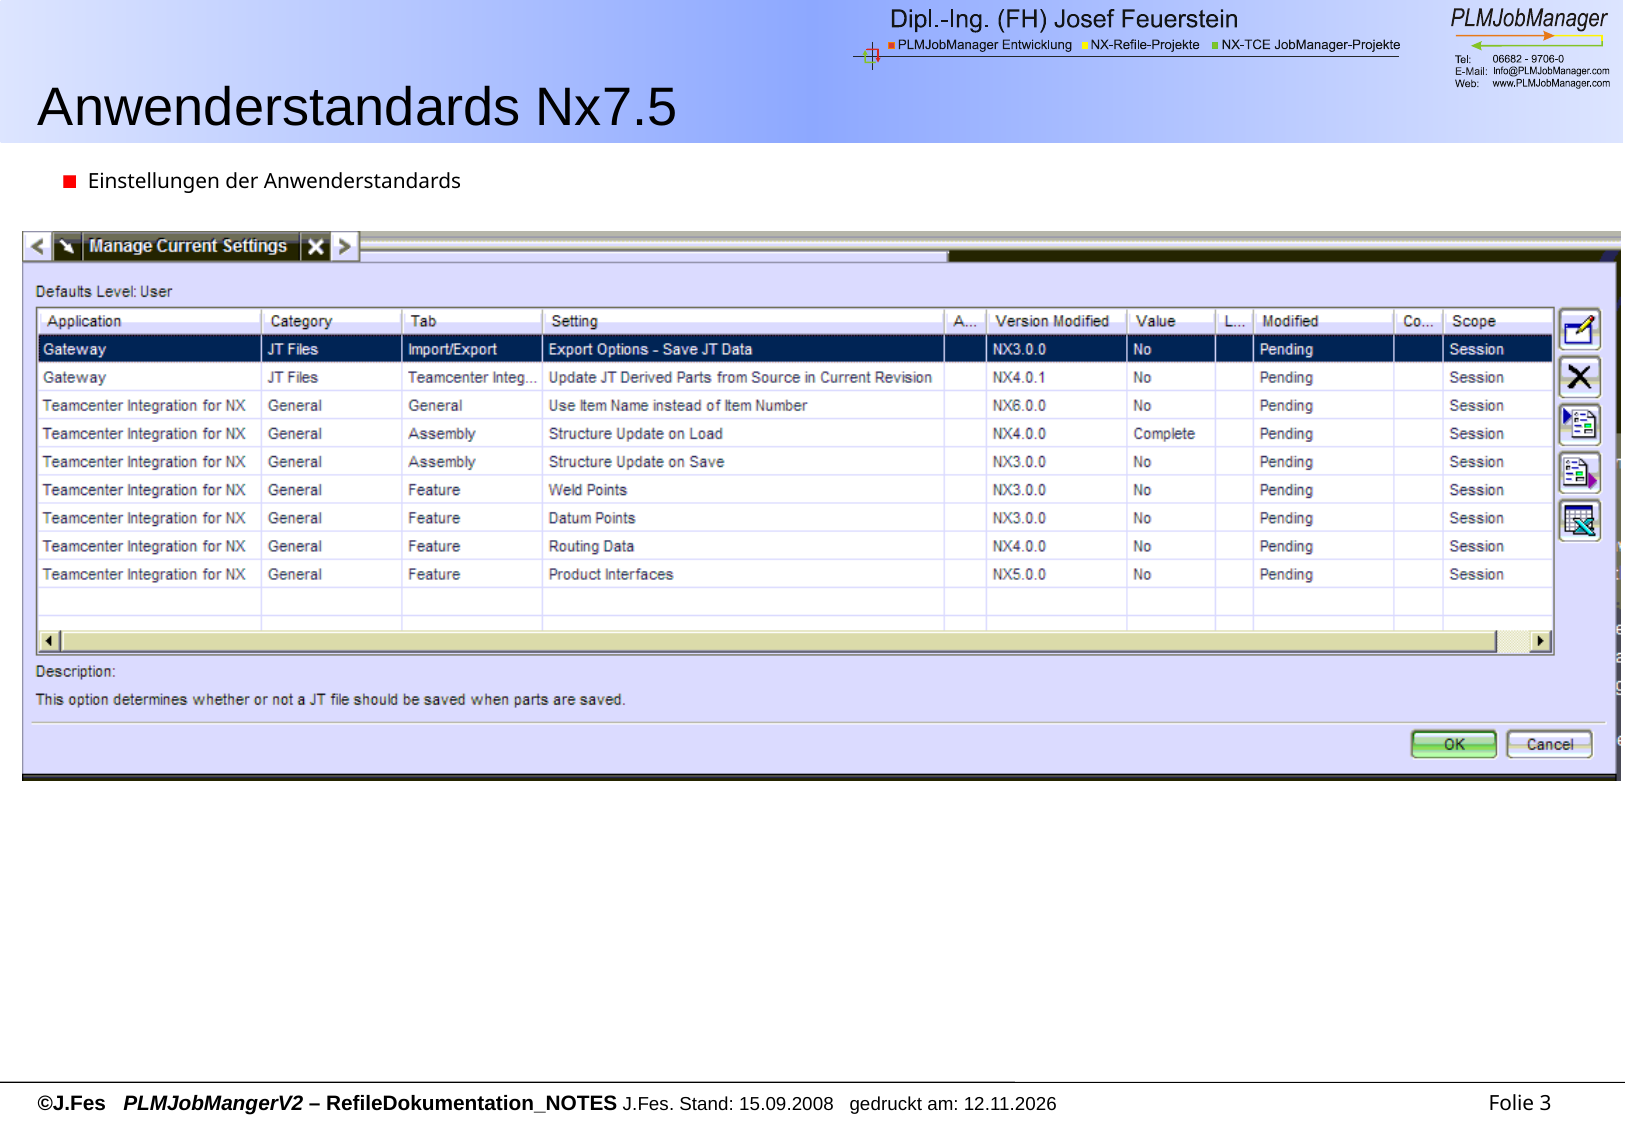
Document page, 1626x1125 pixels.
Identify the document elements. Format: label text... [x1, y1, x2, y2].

list Einstellungen der Anwenderstandards [44, 167, 1623, 197]
title Anwenderstandards Nx7.5 [21, 64, 1439, 143]
picture [21, 231, 1622, 782]
picture [60, 172, 76, 188]
slide_number Folie 3 [1228, 1081, 1568, 1125]
